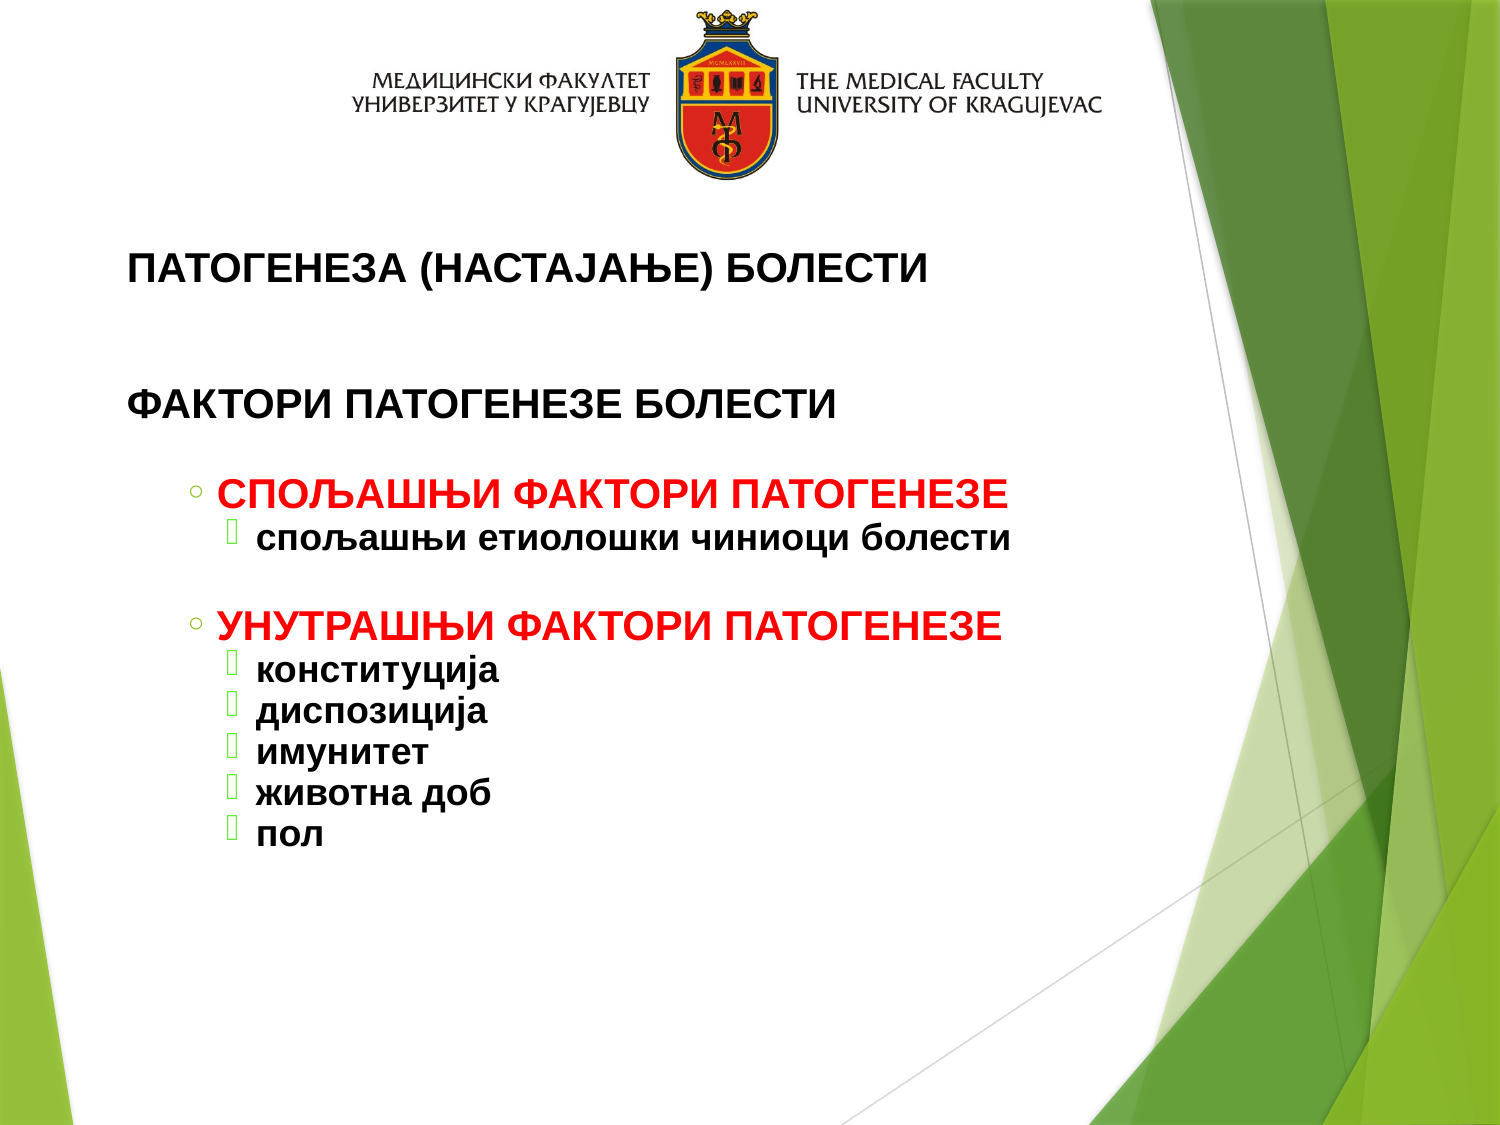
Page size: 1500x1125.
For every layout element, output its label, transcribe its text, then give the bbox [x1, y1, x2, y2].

picture [328, 0, 1125, 191]
text_box ПАТОГЕНЕЗА (НАСТАЈАЊЕ) БОЛЕСТИ ФАКТОРИ ПАТОГЕНЕЗЕ БОЛЕСТИ СПОЉАШЊИ ФАКТОРИ ПАТОГЕНЕЗЕ спољашњи етиолошки чиниоци болести УНУТРАШЊИ ФАКТОРИ ПАТОГЕНЕЗЕ конституција диспозиција имунитет животна доб пол [112, 243, 1388, 994]
